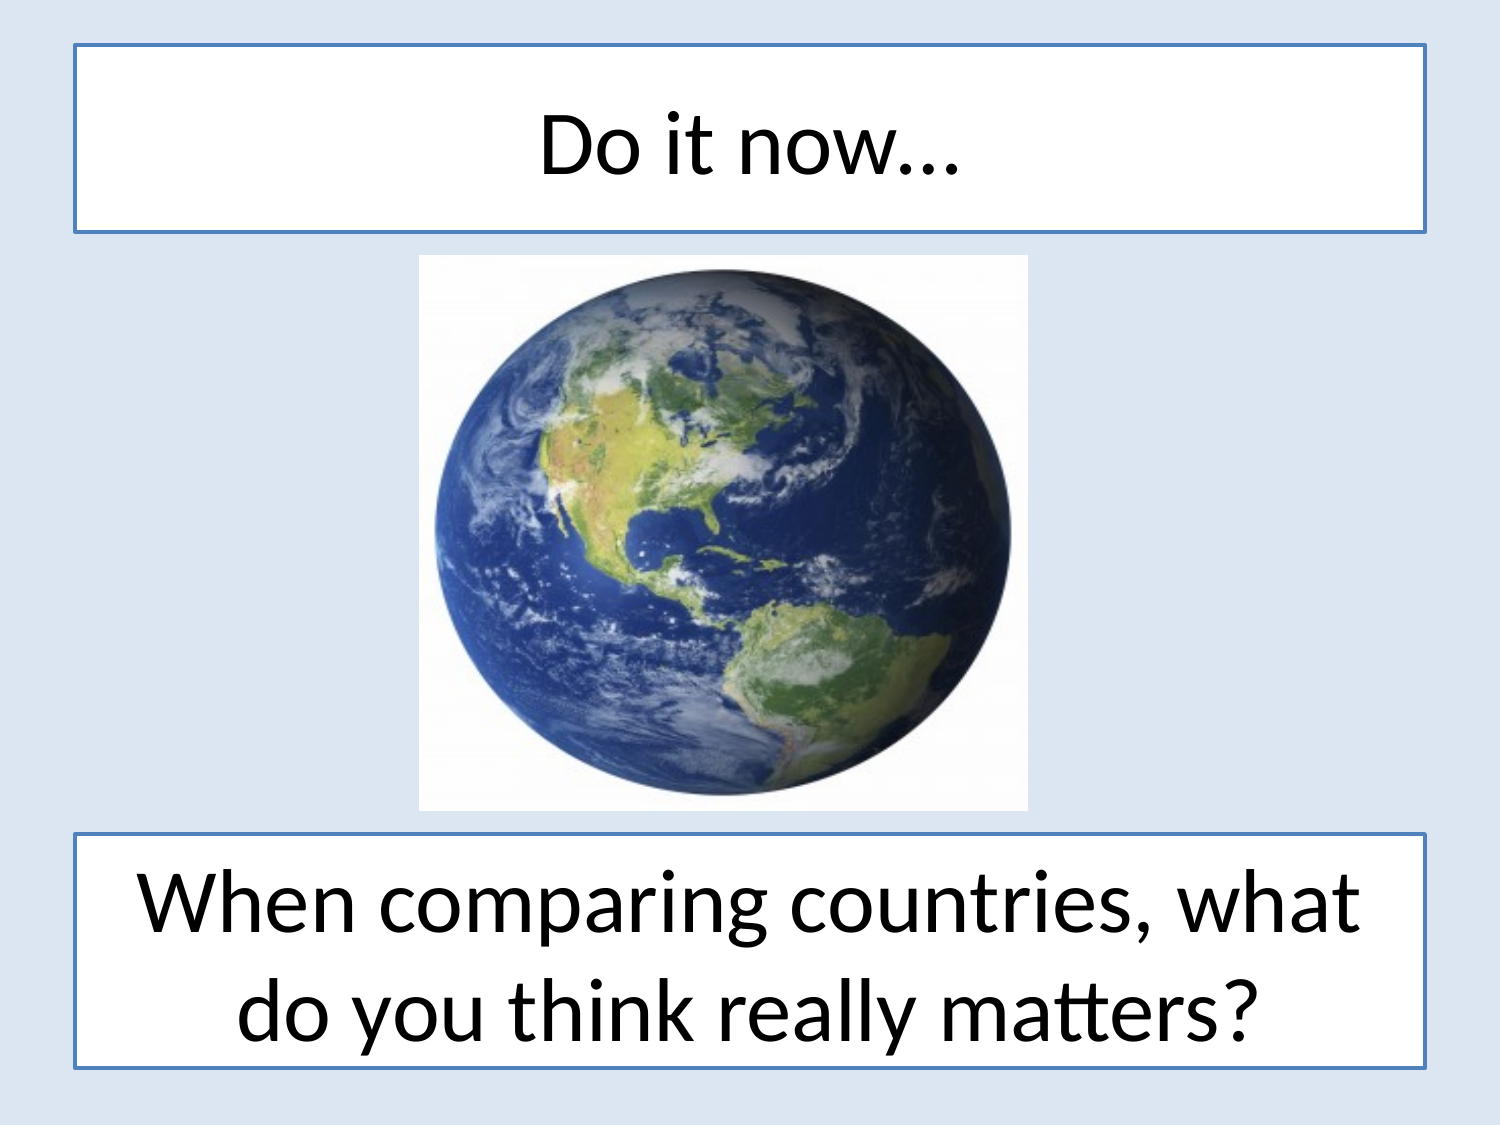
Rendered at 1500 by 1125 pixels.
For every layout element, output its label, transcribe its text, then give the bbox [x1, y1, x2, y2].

text_box When comparing countries, what do you think really matters? [73, 832, 1427, 1070]
picture [418, 255, 1028, 811]
title Do it now… [73, 43, 1427, 234]
